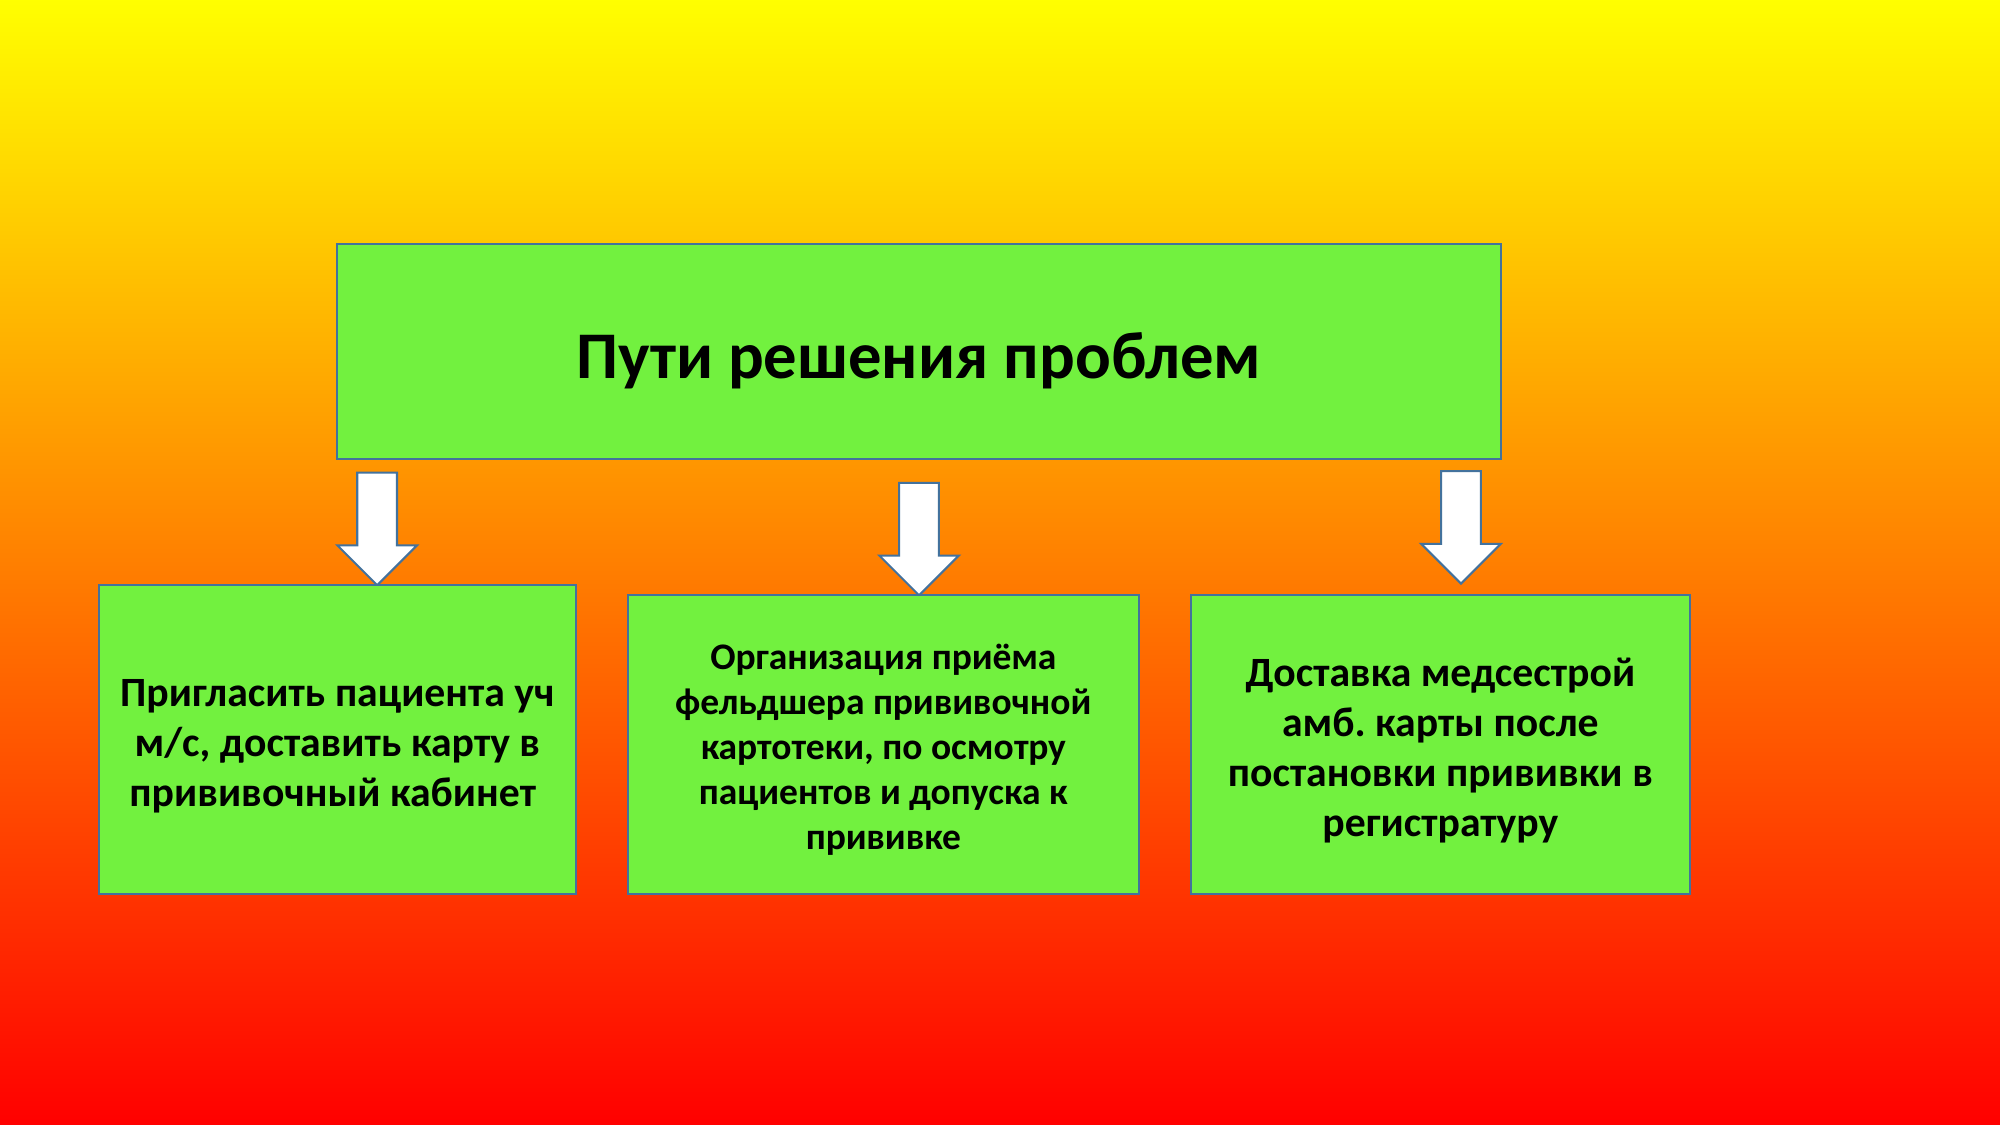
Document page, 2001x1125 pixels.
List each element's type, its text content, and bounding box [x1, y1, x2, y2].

text_box Доставка медсестрой амб. карты после постановки прививки в регистратуру [1190, 594, 1691, 895]
text_box [876, 481, 962, 594]
text_box Пути решения проблем [336, 243, 1502, 460]
text_box [334, 471, 420, 584]
text_box Организация приёма фельдшера прививочной картотеки, по осмотру пациентов и допуска к прививке [627, 594, 1140, 895]
text_box Пригласить пациента уч м/с, доставить карту в прививочный кабинет [98, 584, 577, 895]
text_box [1418, 470, 1504, 586]
